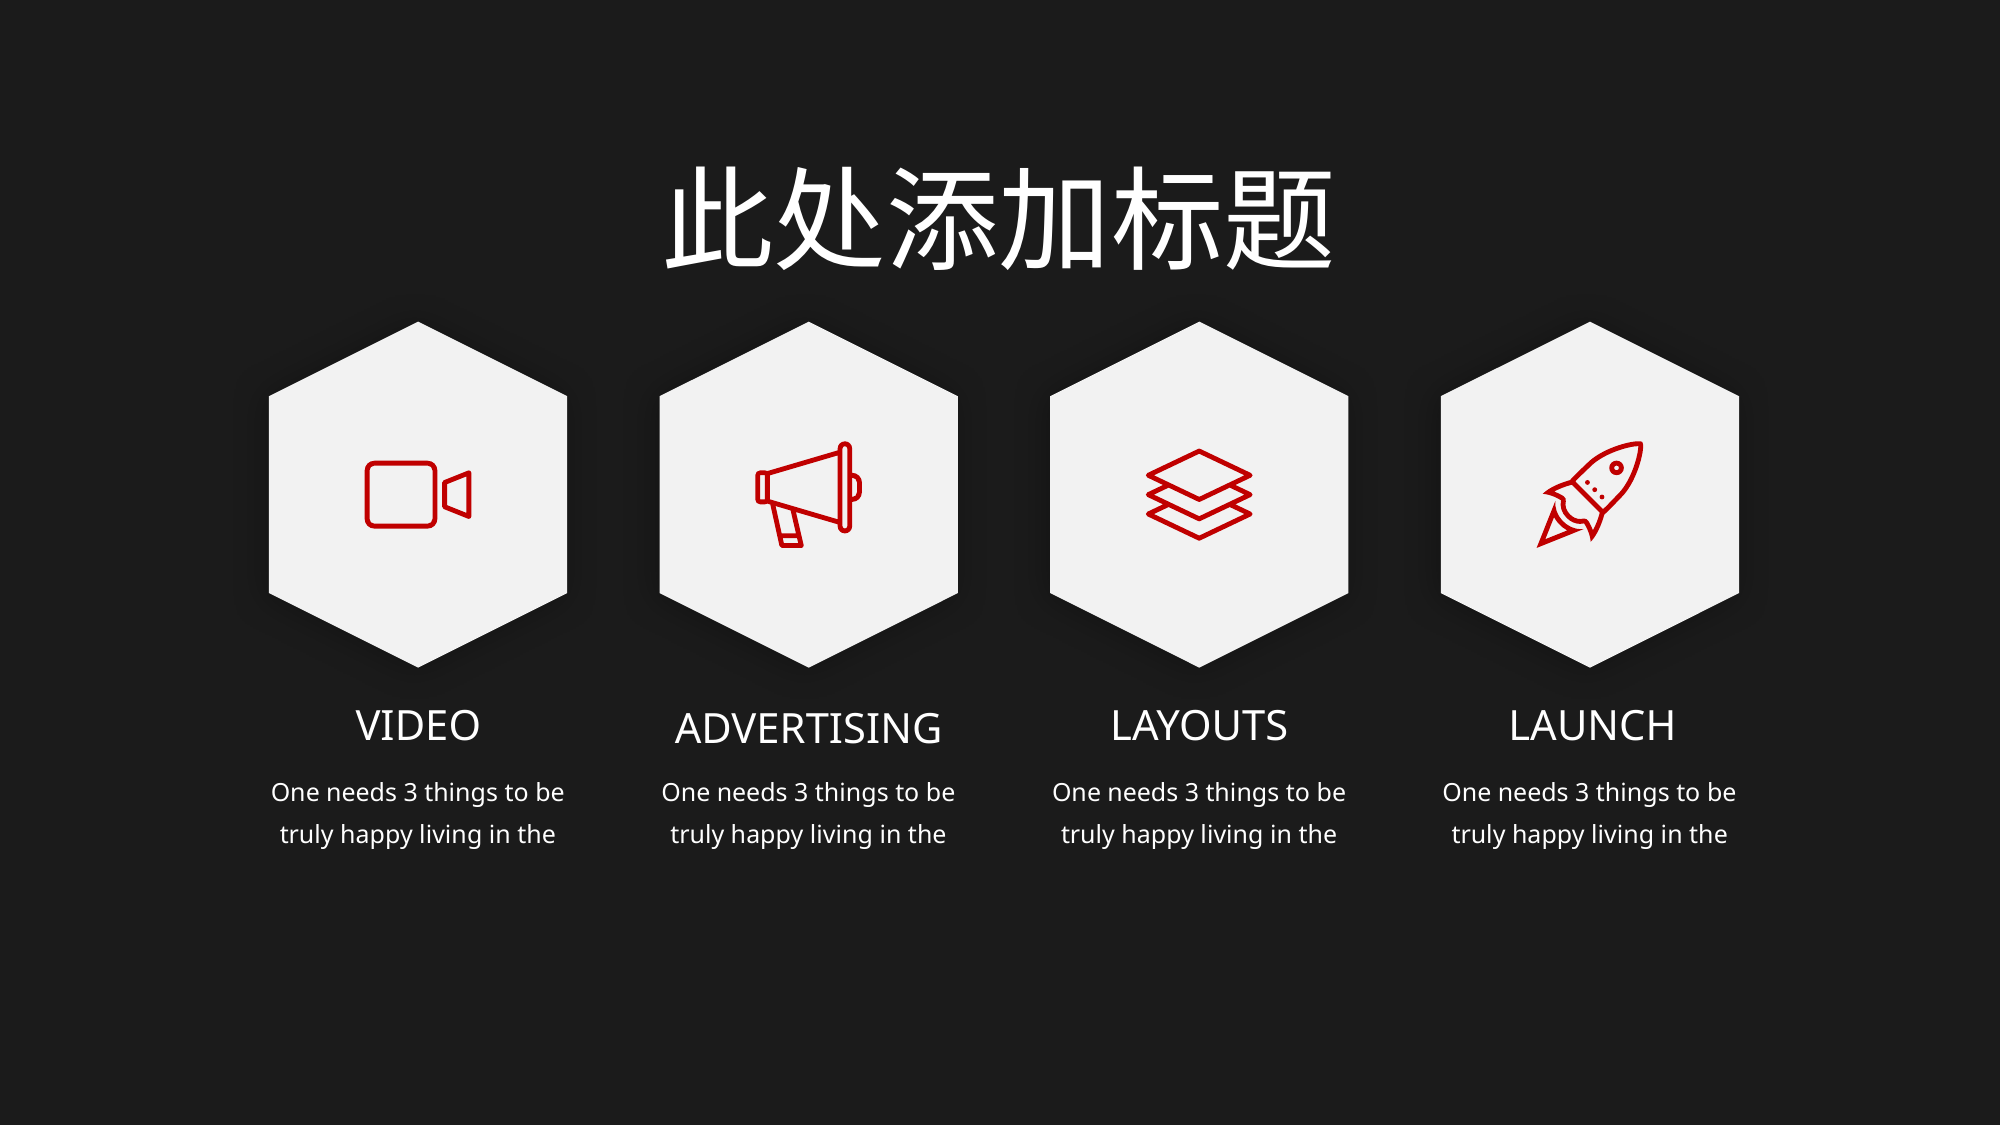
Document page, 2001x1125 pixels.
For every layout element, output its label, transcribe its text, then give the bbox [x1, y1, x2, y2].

text_box [364, 460, 438, 529]
text_box One needs 3 things to be truly happy living in the [1411, 755, 1769, 858]
text_box [1049, 320, 1350, 669]
text_box VIDEO [348, 695, 489, 753]
text_box [1542, 441, 1644, 542]
text_box ADVERTISING [667, 698, 951, 755]
text_box One needs 3 things to be truly happy living in the [629, 755, 988, 858]
text_box One needs 3 things to be truly happy living in the [239, 755, 597, 858]
text_box LAYOUTS [1102, 695, 1296, 753]
text_box [755, 441, 862, 548]
text_box One needs 3 things to be truly happy living in the [1020, 755, 1378, 858]
text_box [1439, 320, 1741, 669]
text_box 此处添加标题 [638, 141, 1359, 292]
text_box [658, 320, 959, 669]
text_box [442, 470, 472, 519]
text_box [0, 0, 2000, 1125]
text_box [267, 320, 569, 669]
text_box [1145, 448, 1253, 541]
text_box LAUNCH [1500, 695, 1685, 753]
text_box [1536, 500, 1584, 548]
